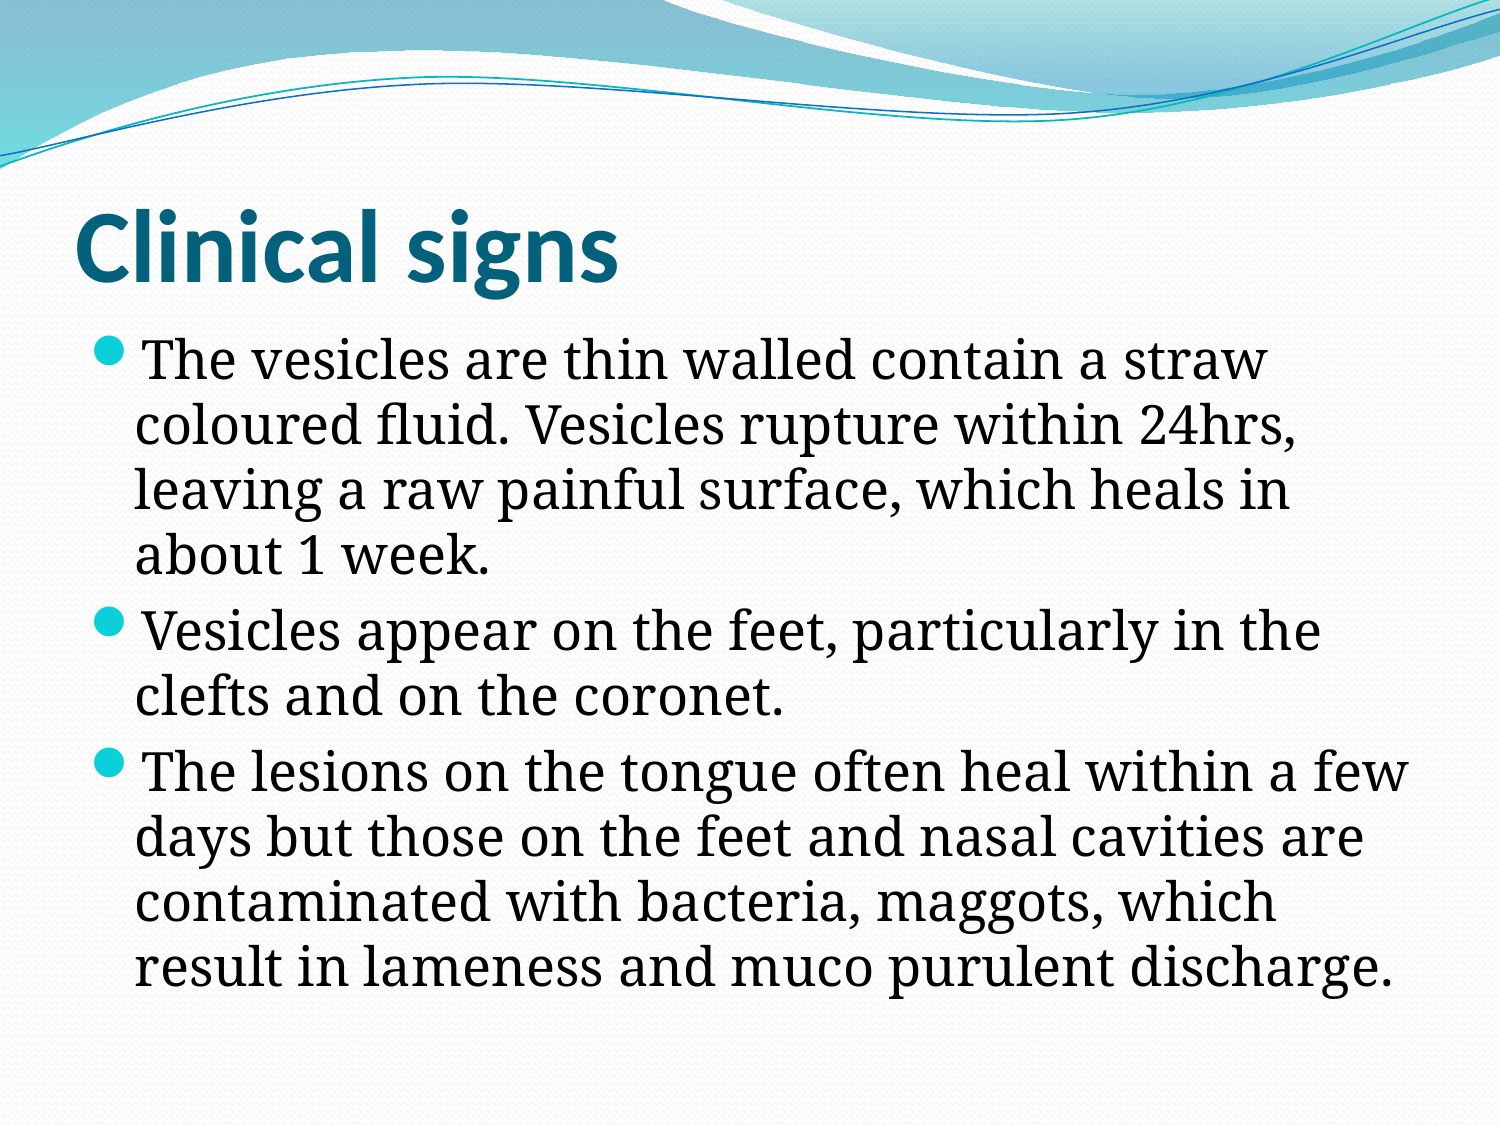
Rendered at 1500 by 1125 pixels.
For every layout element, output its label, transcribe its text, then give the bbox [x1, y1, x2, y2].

list The vesicles are thin walled contain a straw coloured fluid. Vesicles rupture within 24hrs, leaving a raw painful surface, which heals in about 1 week. Vesicles appear on the feet, particularly in the clefts and on the coronet. The lesions on the tongue often heal within a few days but those on the feet and nasal cavities are contaminated with bacteria, maggots, which result in lameness and muco purulent discharge. [75, 317, 1425, 1038]
title Clinical signs [75, 115, 1425, 303]
